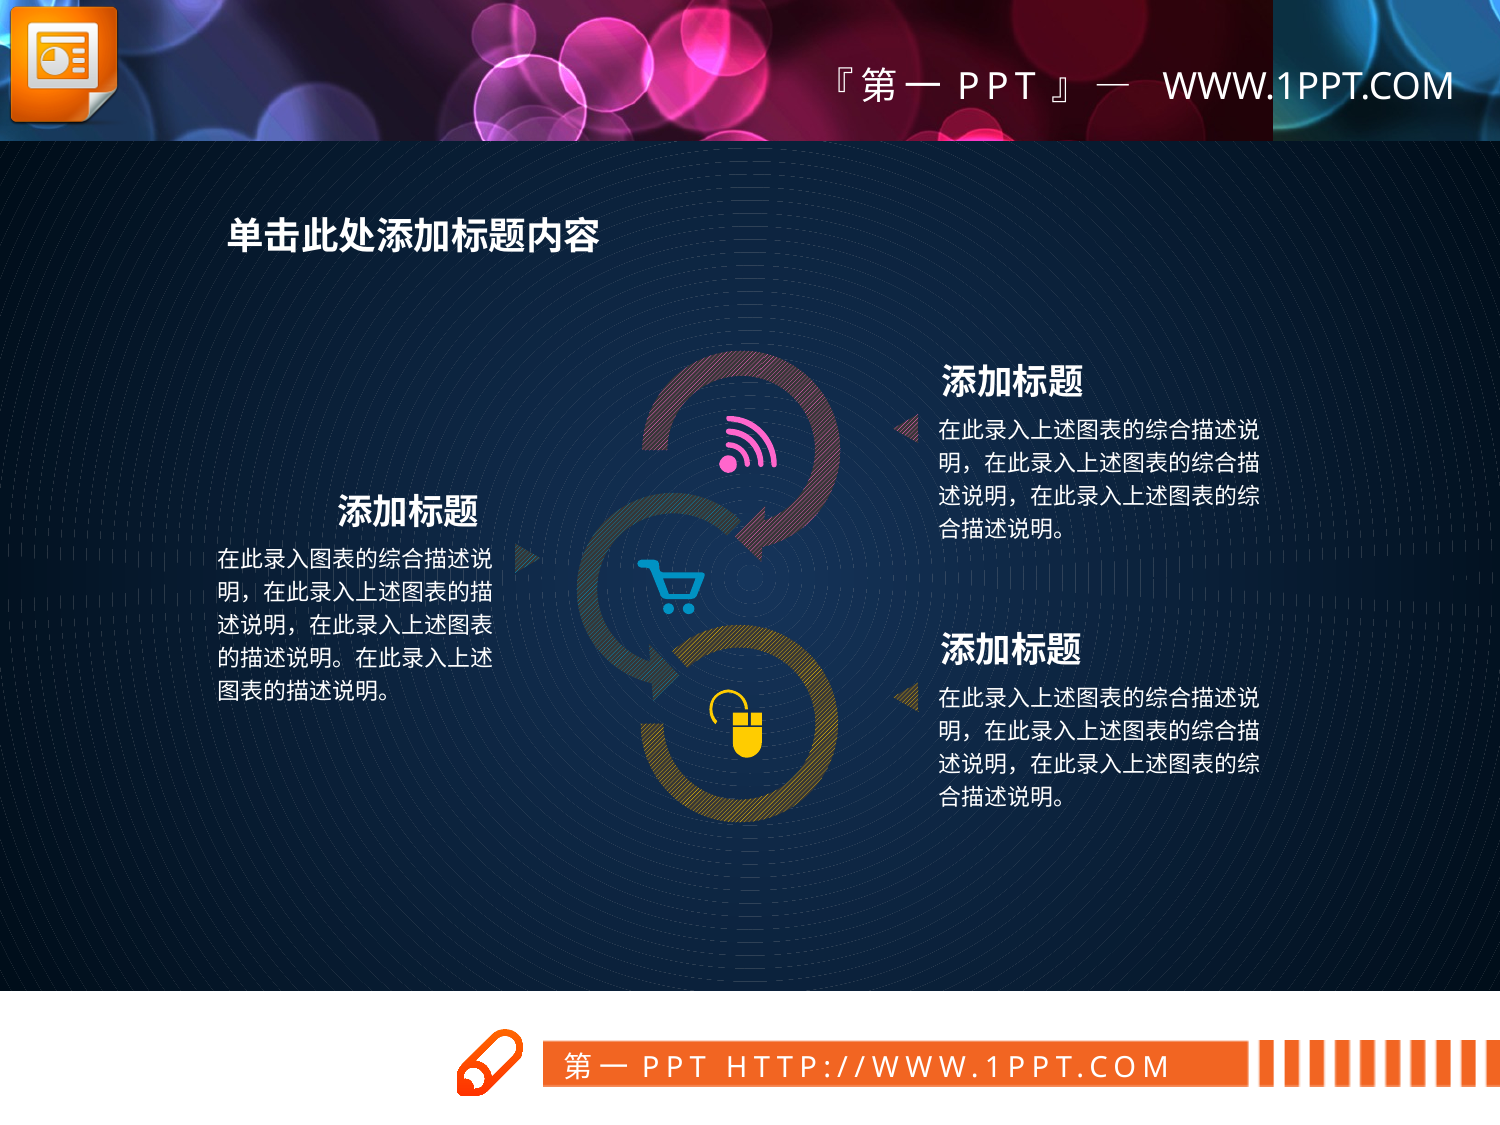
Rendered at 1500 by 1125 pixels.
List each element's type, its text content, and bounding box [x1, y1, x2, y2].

picture [543, 1040, 1500, 1087]
text_box [892, 682, 919, 712]
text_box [636, 559, 706, 615]
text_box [709, 689, 762, 758]
text_box [672, 624, 765, 668]
text_box 添加标题 [930, 353, 1096, 404]
text_box 单击此处添加标题内容 [194, 206, 633, 263]
text_box 在此录入上述图表的综合描述说明，在此录入上述图表的综合描述说明，在此录入上述图表的综合描述说明。 [927, 672, 1275, 816]
text_box [576, 492, 742, 702]
text_box 在此录入上述图表的综合描述说明，在此录入上述图表的综合描述说明，在此录入上述图表的综合描述说明。 [927, 404, 1275, 548]
text_box [515, 543, 541, 573]
text_box [892, 413, 919, 444]
text_box [734, 353, 841, 562]
text_box [640, 628, 839, 823]
text_box 添加标题 [928, 621, 1094, 672]
text_box 在此录入图表的综合描述说明，在此录入上述图表的描述说明，在此录入上述图表的描述说明。在此录入上述图表的描述说明。 [206, 533, 508, 710]
text_box [642, 350, 766, 451]
text_box 添加标题 [325, 483, 491, 533]
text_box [707, 417, 780, 481]
picture [0, 0, 1500, 141]
